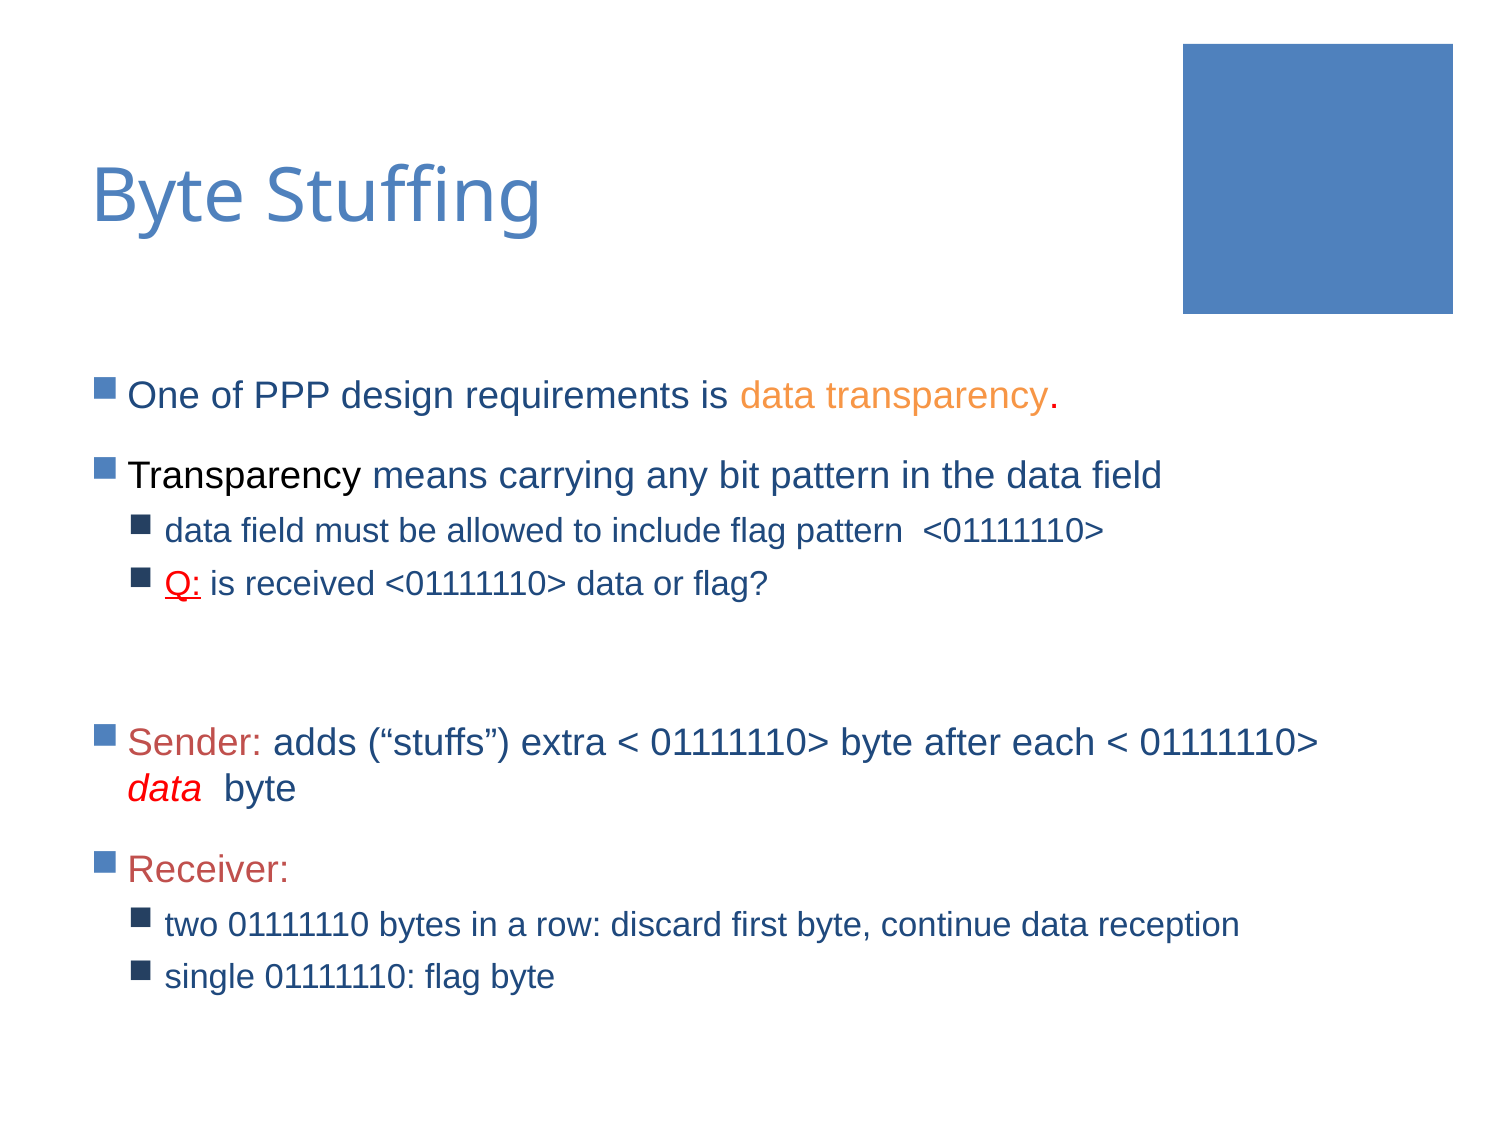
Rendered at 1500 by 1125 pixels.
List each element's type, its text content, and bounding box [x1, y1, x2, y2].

list One of PPP design requirements is data transparency. Transparency means carrying any bit pattern in the data field data field must be allowed to include flag pattern <01111110> Q: is received <01111110> data or flag? Sender: adds (“stuffs”) extra < 01111110> byte after each < 01111110> data byte Receiver: two 01111110 bytes in a row: discard first byte, continue data reception single 01111110: flag byte [75, 362, 1404, 1005]
title Byte Stuffing [75, 56, 1143, 244]
